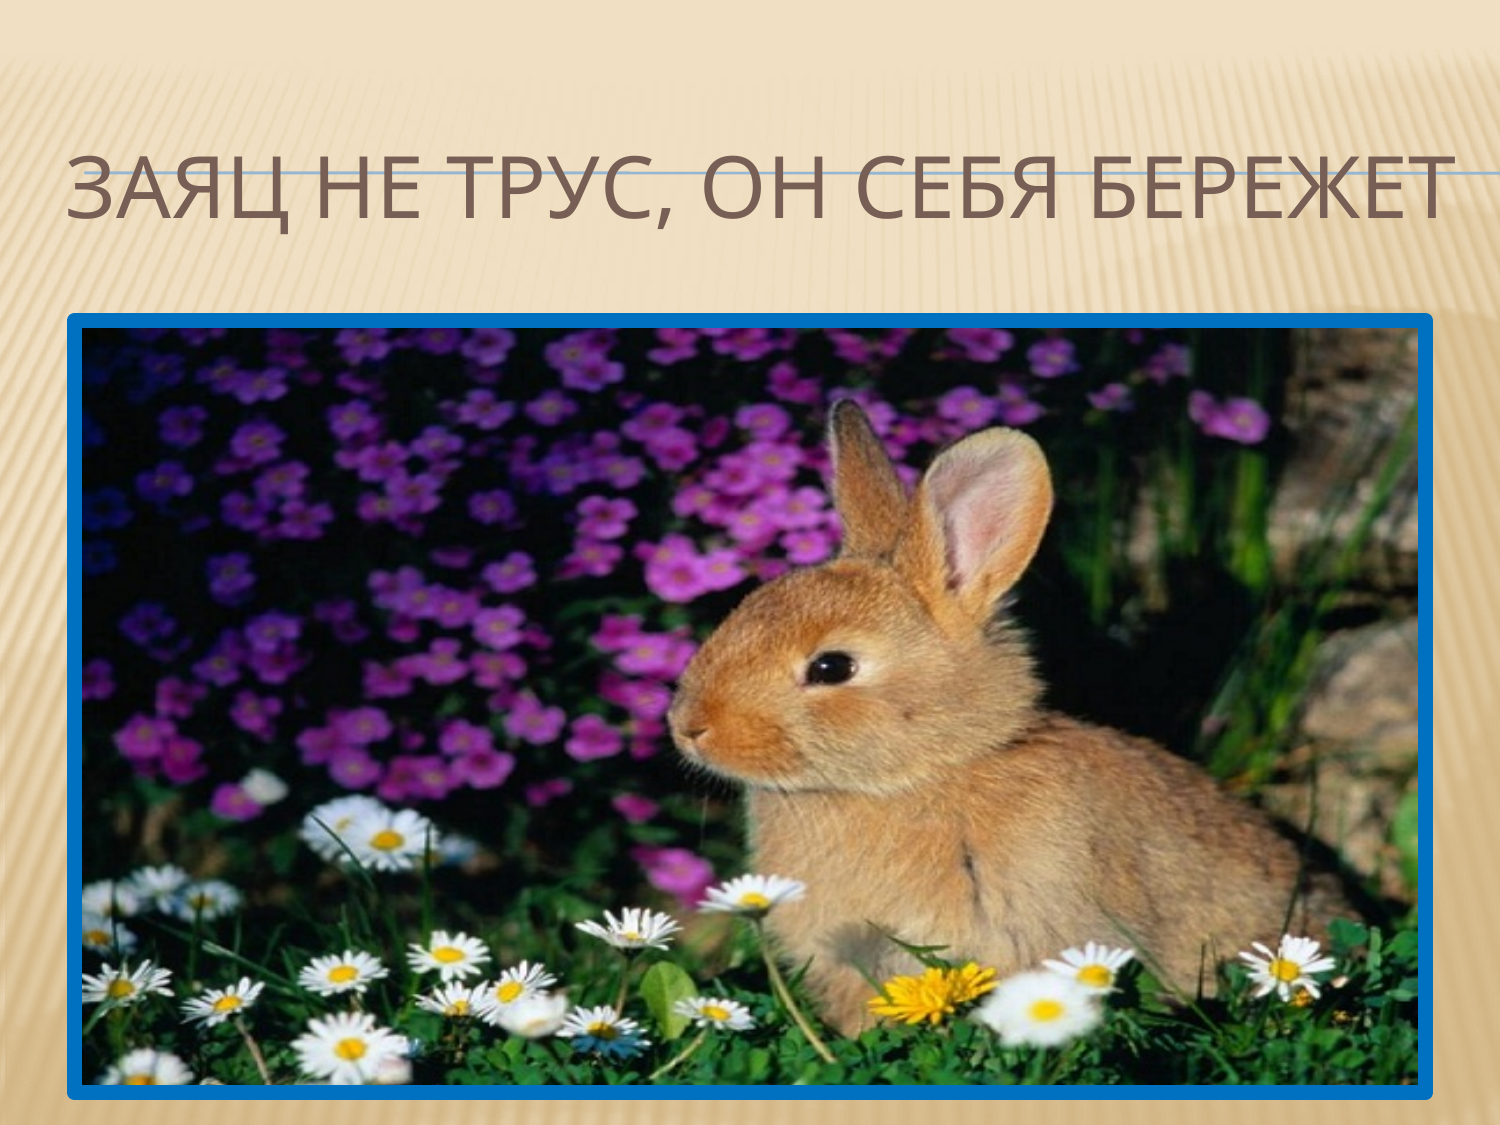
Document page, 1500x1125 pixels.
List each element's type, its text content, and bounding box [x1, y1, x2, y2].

picture [81, 327, 1419, 1086]
title Заяц не трус, он себя бережет [49, 75, 1475, 293]
